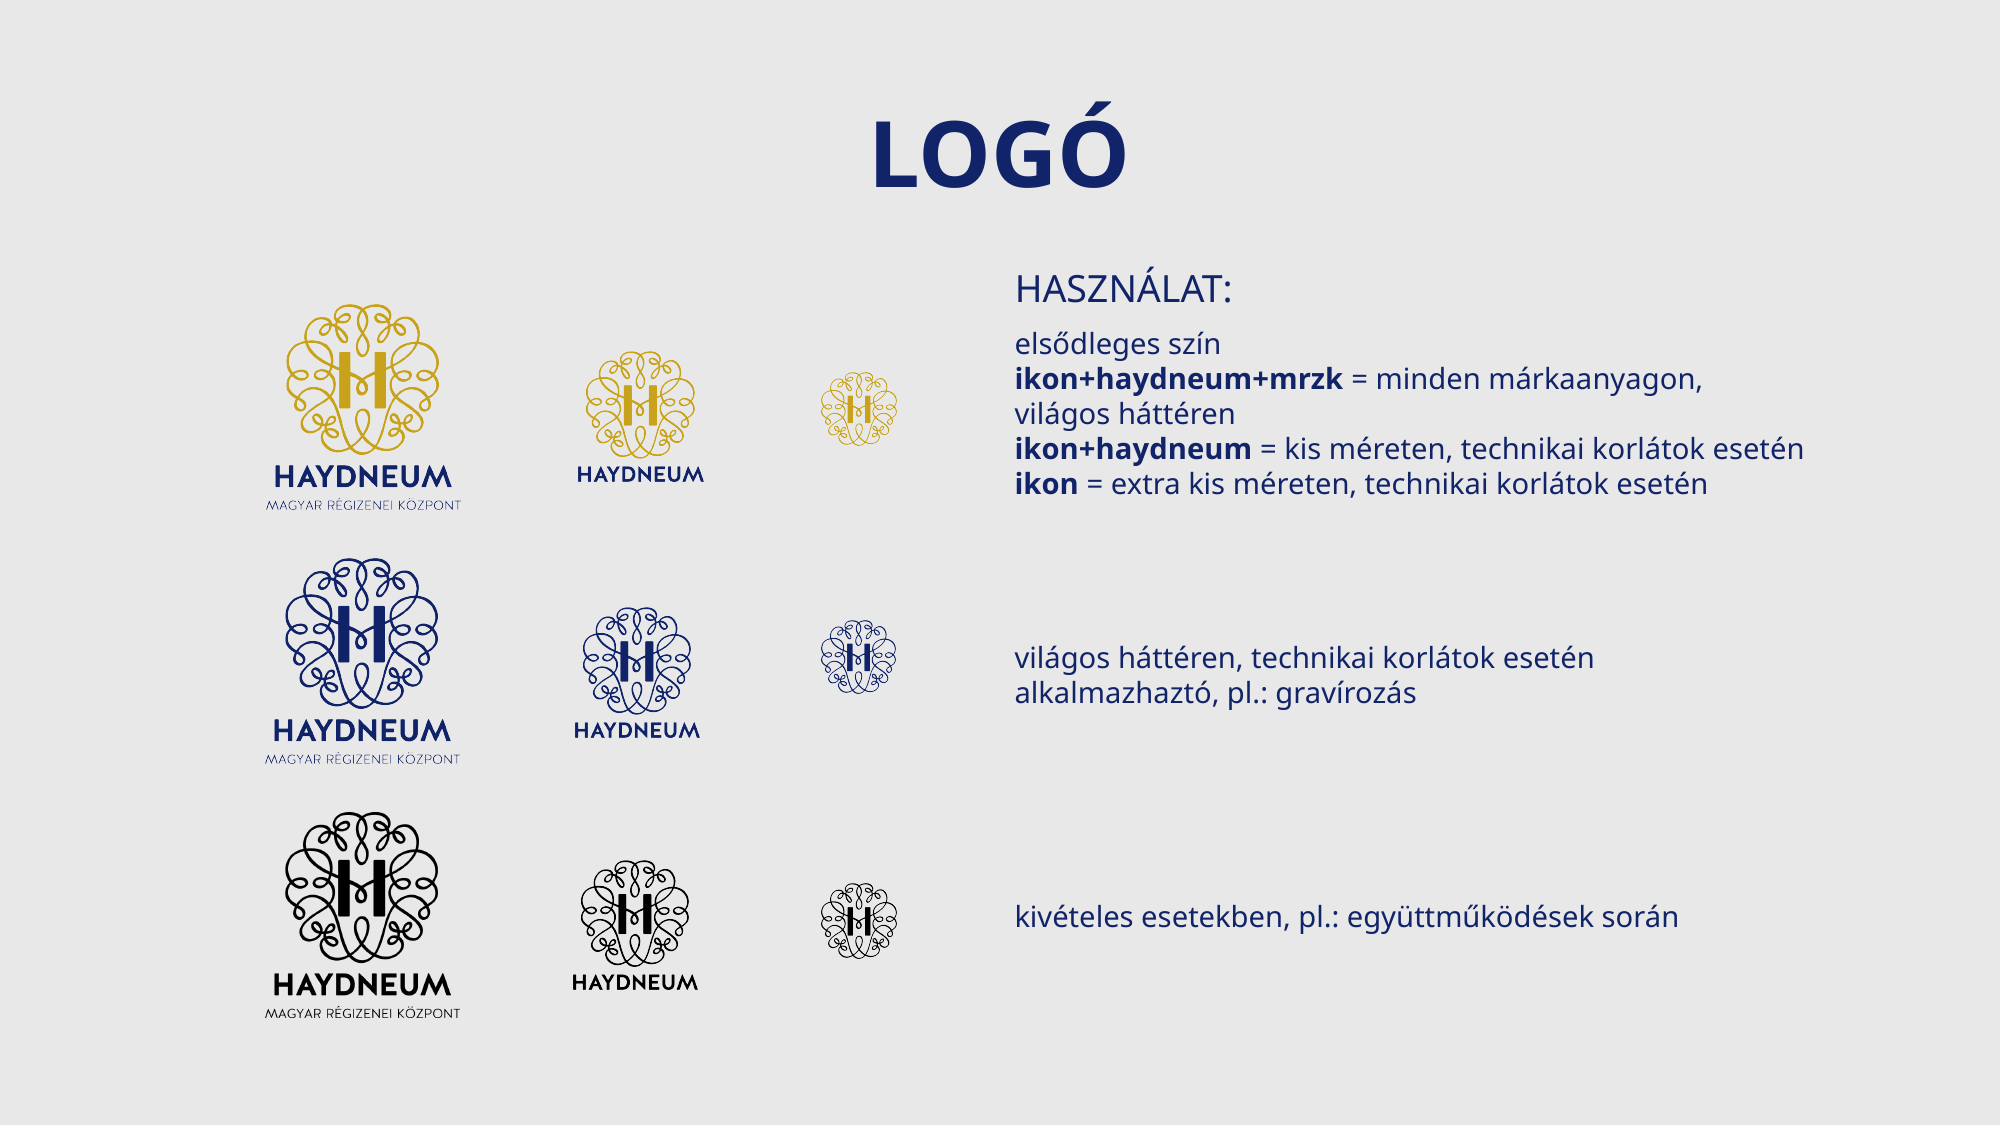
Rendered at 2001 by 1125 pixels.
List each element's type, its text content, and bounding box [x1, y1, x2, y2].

picture [821, 619, 897, 695]
picture [821, 371, 897, 447]
picture [265, 558, 461, 765]
picture [572, 859, 698, 991]
text_box HASZNÁLAT: [999, 257, 1311, 318]
picture [821, 882, 897, 960]
text_box világos háttéren, technikai korlátok esetén alkalmazhaztó, pl.: gravírozás [999, 631, 1798, 717]
text_box kivételes esetekben, pl.: együttműködések során [999, 883, 1798, 943]
text_box elsődleges szín ikon+haydneum+mrzk = minden márkaanyagon, világos háttéren ikon+haydneum = kis méreten, technikai korlátok esetén ikon = extra kis méreten, technikai korlátok esetén [999, 318, 1850, 508]
picture [578, 351, 704, 483]
picture [575, 607, 701, 738]
picture [265, 812, 461, 1018]
picture [265, 304, 461, 511]
text_box LOGÓ [0, 88, 2000, 214]
